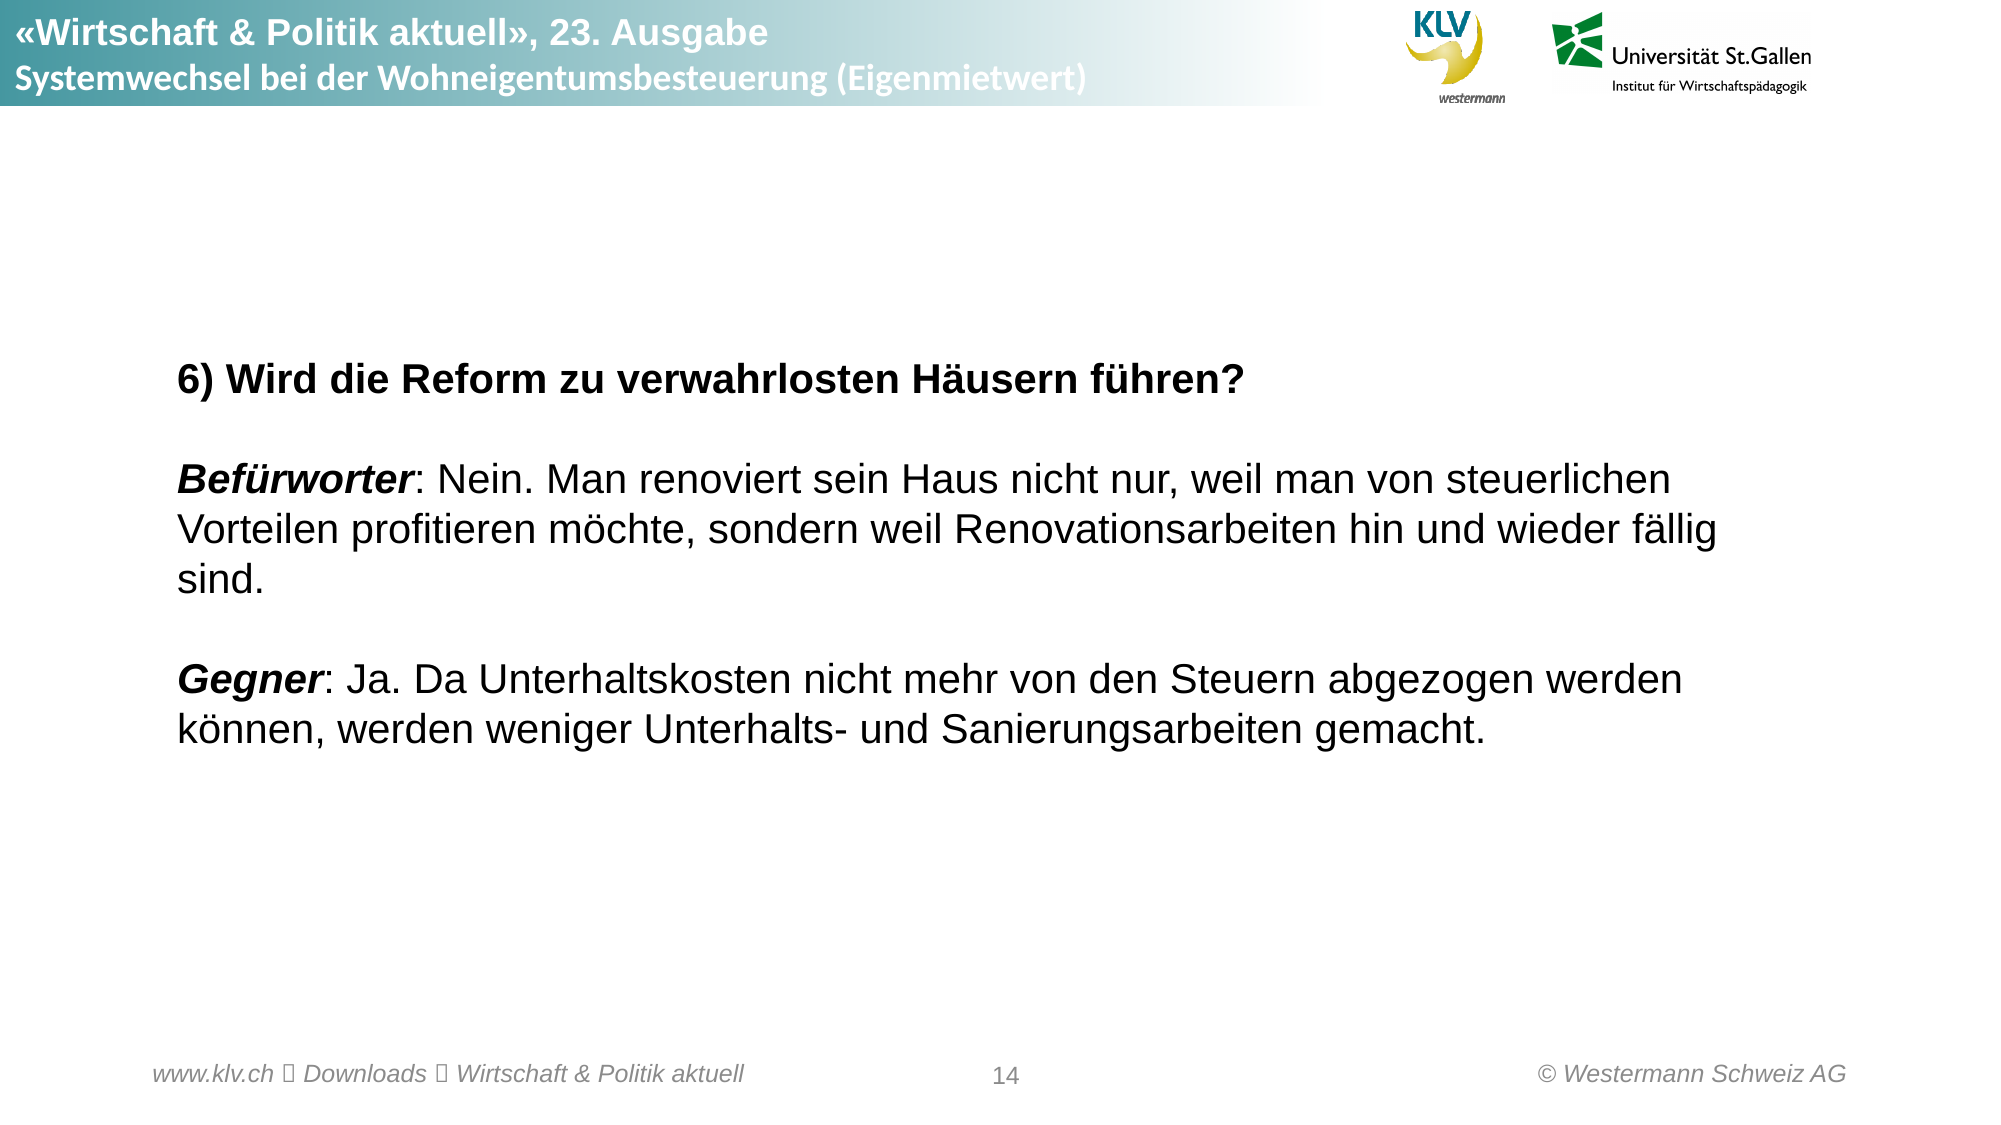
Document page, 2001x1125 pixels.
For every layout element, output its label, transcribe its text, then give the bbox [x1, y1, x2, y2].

picture [1552, 12, 1811, 94]
slide_number 14 [812, 1044, 1200, 1105]
text_box 6) Wird die Reform zu verwahrlosten Häusern führen? Befürworter: Nein. Man renoviert sein Haus nicht nur, weil man von steuerlichen Vorteilen profitieren möchte, sondern weil Renovationsarbeiten hin und wieder fällig sind. Gegner: Ja. Da Unterhaltskosten nicht mehr von den Steuern abgezogen werden können, werden weniger Unterhalts- und Sanierungsarbeiten gemacht. [162, 344, 1825, 810]
text_box © Westermann Schweiz AG [1204, 1042, 1863, 1103]
slide_number www.klv.ch  Downloads  Wirtschaft & Politik aktuell [137, 1042, 813, 1103]
picture [1406, 11, 1505, 103]
